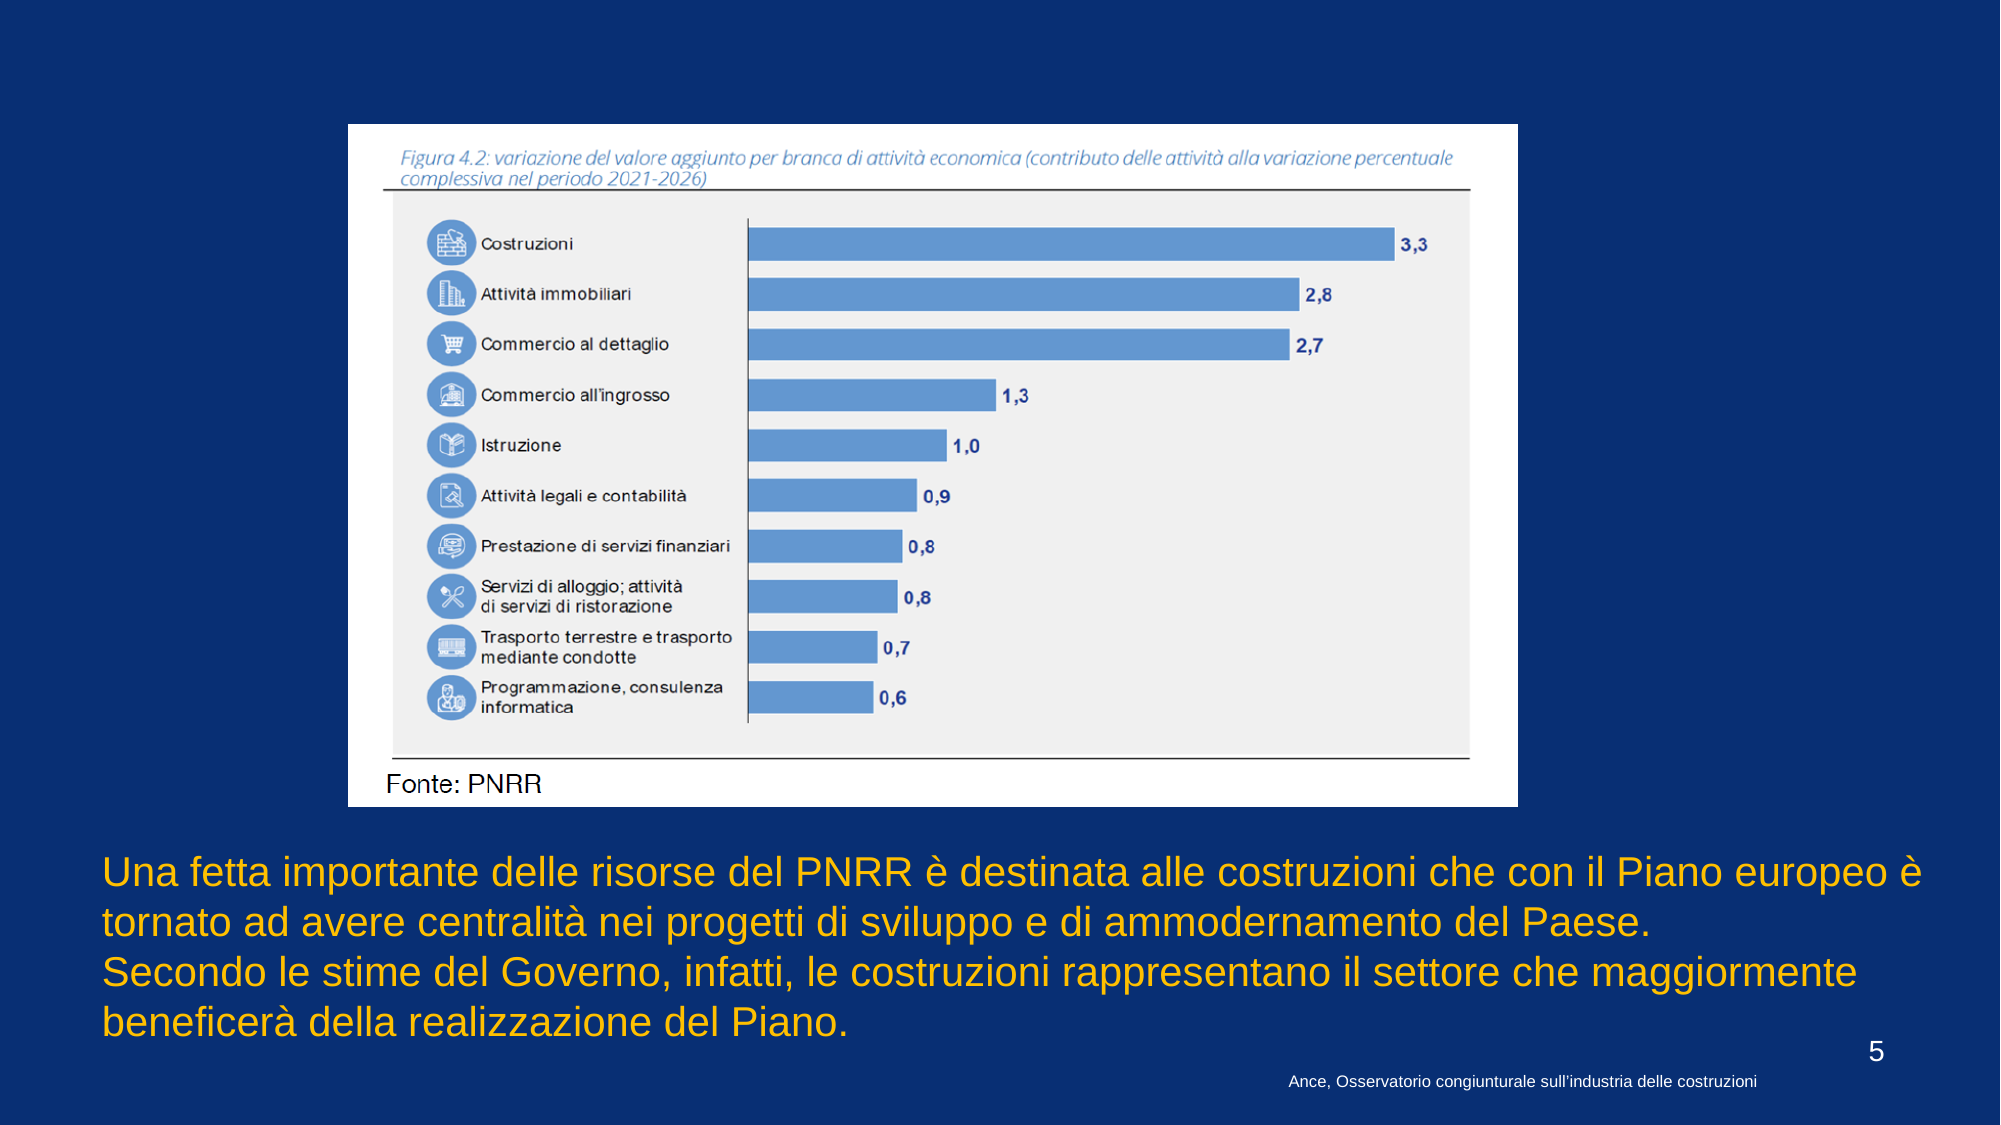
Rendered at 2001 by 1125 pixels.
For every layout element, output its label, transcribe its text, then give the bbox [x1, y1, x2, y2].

picture [348, 124, 1518, 808]
slide_number 5 [1433, 1053, 1901, 1103]
text_box Una fetta importante delle risorse del PNRR è destinata alle costruzioni che con il Piano europeo è tornato ad avere centralità nei progetti di sviluppo e di ammodernamento del Paese. Secondo le stime del Governo, infatti, le costruzioni rappresentano il settore che maggiormente beneficerà della realizzazione del Piano. [87, 837, 2000, 1053]
text_box Ance, Osservatorio congiunturale sull’industria delle costruzioni [1273, 1063, 1782, 1099]
